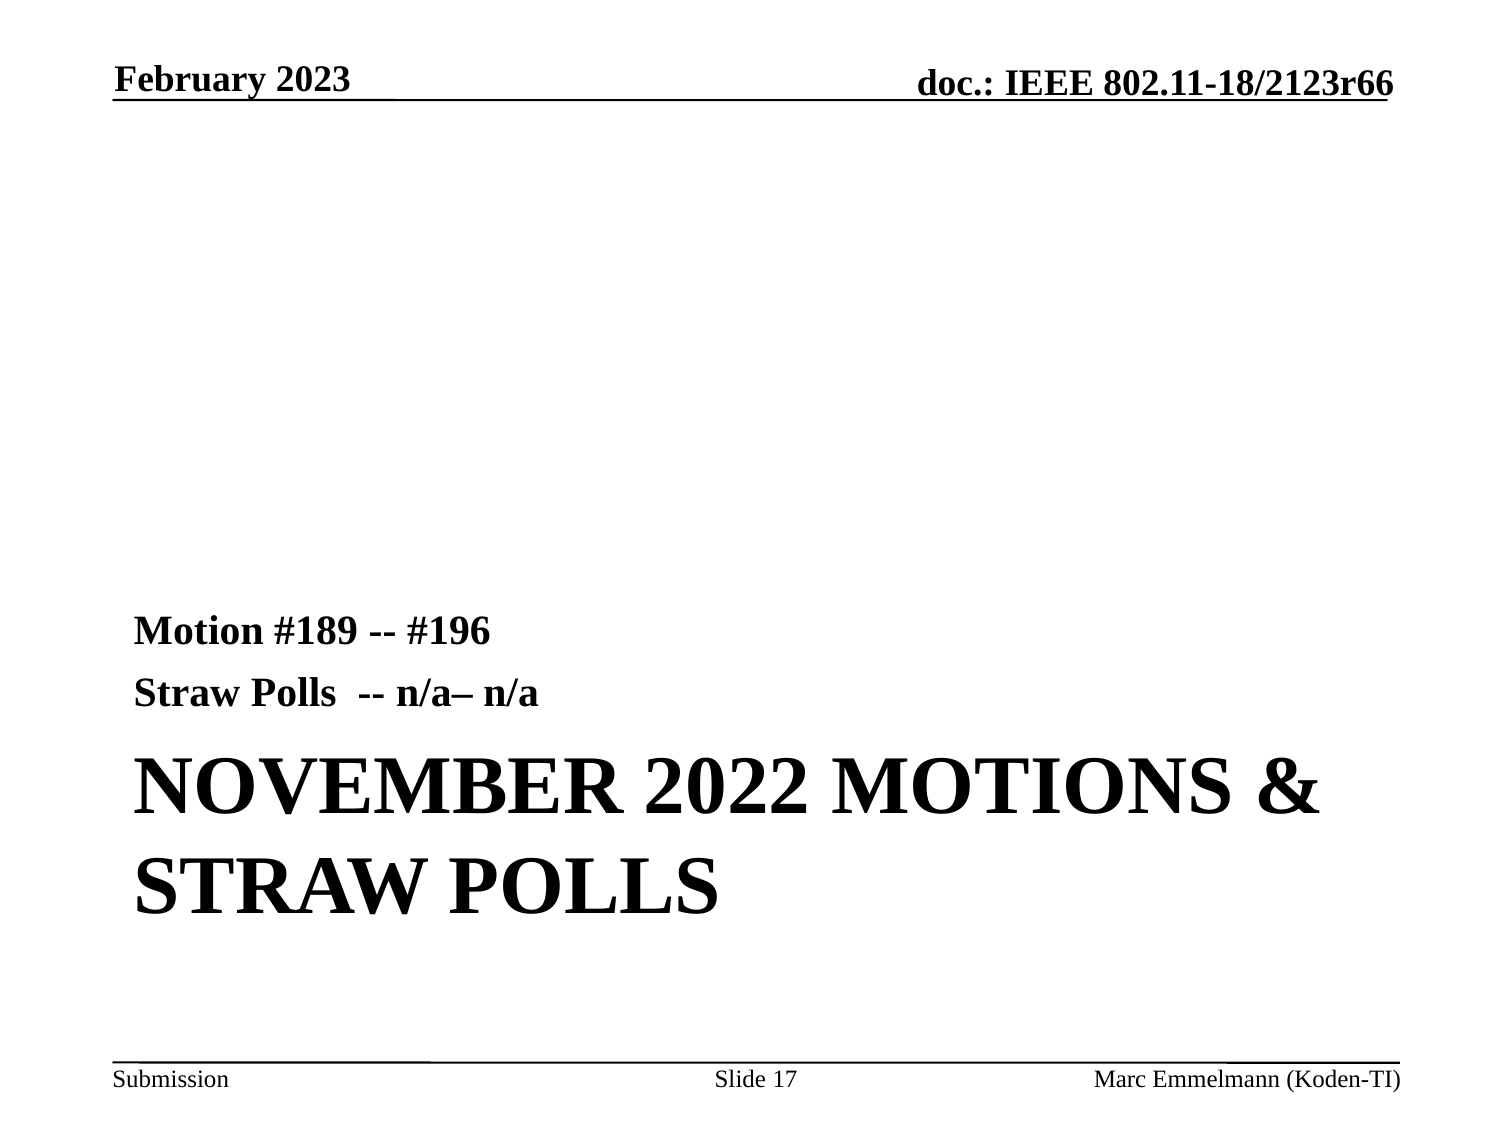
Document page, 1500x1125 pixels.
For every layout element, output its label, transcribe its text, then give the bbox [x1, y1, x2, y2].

slide_number Slide 17 [712, 1061, 800, 1123]
list Motion #189 -- #196 Straw Polls -- n/a– n/a [118, 476, 1394, 724]
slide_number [114, 54, 423, 100]
footer Marc Emmelmann (Koden-TI) [878, 1061, 1402, 1093]
title November 2022 Motions & Straw Polls [118, 724, 1394, 947]
